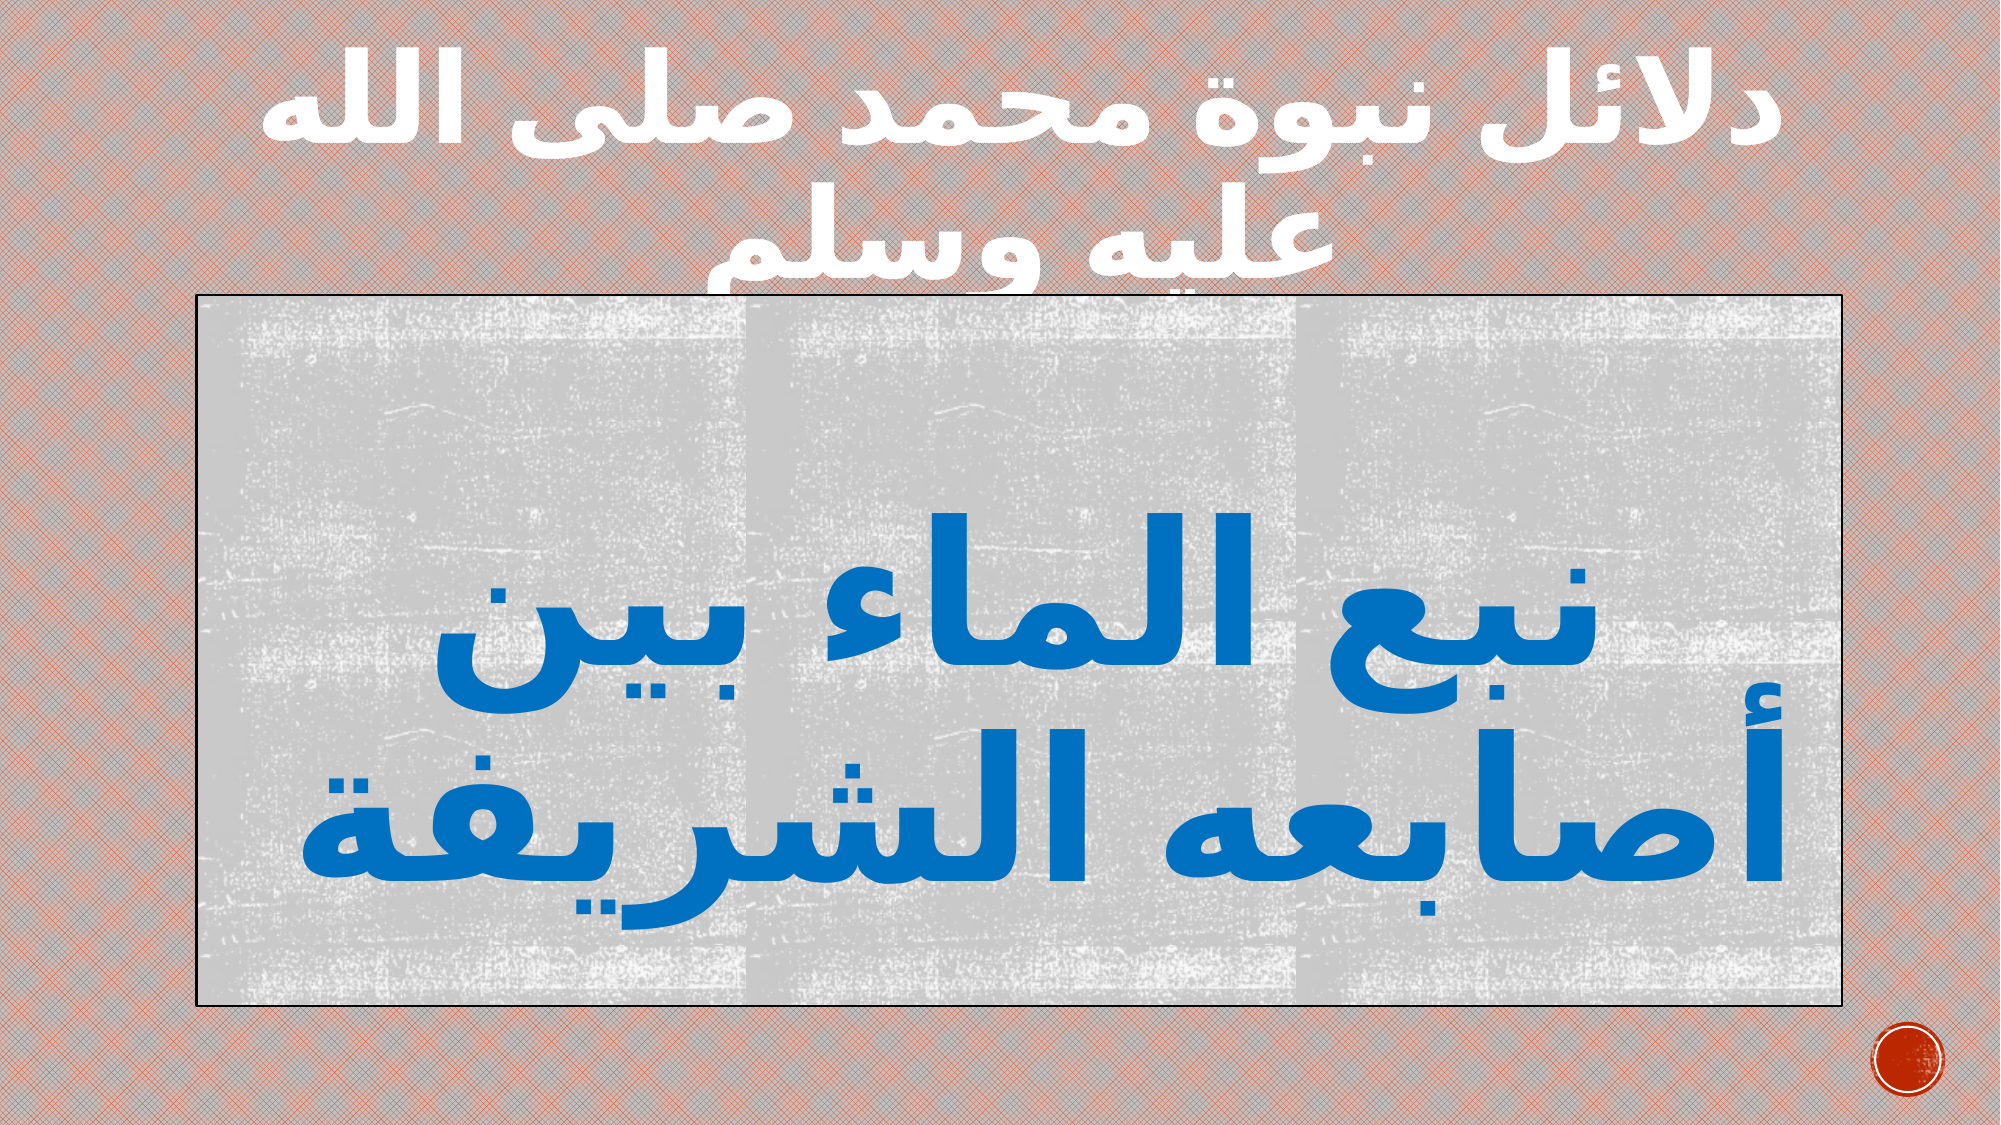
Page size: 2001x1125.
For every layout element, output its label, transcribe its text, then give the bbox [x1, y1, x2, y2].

list نبع الماء بين أصابعه الشريفة [195, 294, 1843, 1007]
title دلائل نبوة محمد صلى الله عليه وسلم [232, 44, 1813, 294]
